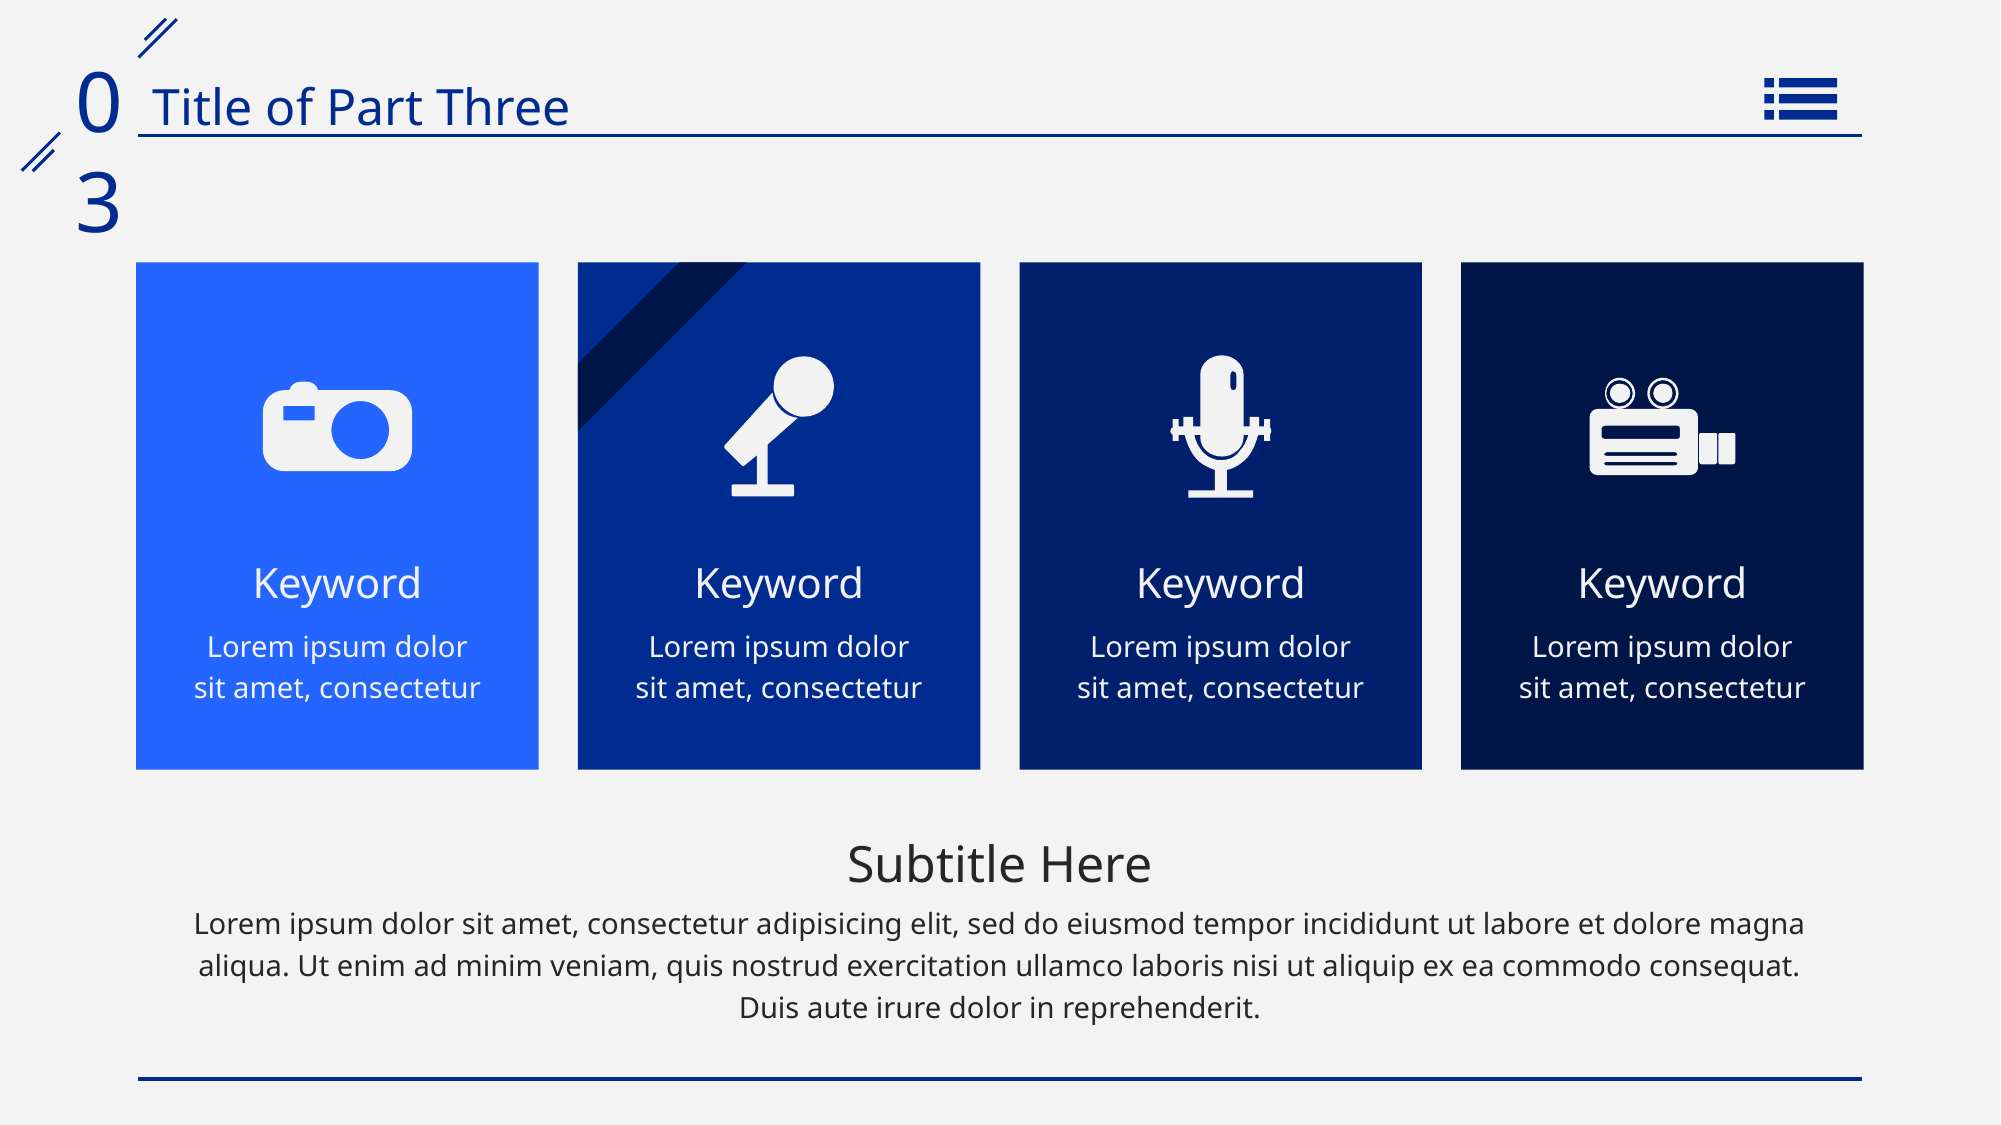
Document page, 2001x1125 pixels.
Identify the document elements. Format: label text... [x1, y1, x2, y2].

text_box [1460, 261, 1865, 771]
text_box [1589, 377, 1736, 476]
text_box Keyword [203, 539, 472, 613]
text_box Lorem ipsum dolor sit amet, consectetur [1058, 613, 1384, 713]
text_box [1018, 261, 1423, 771]
text_box Keyword [1528, 539, 1797, 613]
text_box [1170, 355, 1272, 498]
text_box Keyword [644, 539, 914, 613]
text_box [577, 261, 981, 771]
text_box [135, 261, 540, 771]
text_box Lorem ipsum dolor sit amet, consectetur [616, 613, 942, 713]
text_box Subtitle Here [647, 813, 1352, 900]
text_box Lorem ipsum dolor sit amet, consectetur adipisicing elit, sed do eiusmod tempor incididunt ut labore et dolore magna aliqua. Ut enim ad minim veniam, quis nostrud exercitation ullamco laboris nisi ut aliquip ex ea commodo consequat. Duis aute irure dolor in reprehenderit. [174, 890, 1826, 1032]
text_box Lorem ipsum dolor sit amet, consectetur [1499, 613, 1825, 713]
text_box Keyword [1086, 539, 1356, 613]
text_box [724, 356, 834, 497]
text_box Lorem ipsum dolor sit amet, consectetur [174, 613, 500, 713]
text_box [262, 381, 413, 472]
text_box [576, 261, 750, 434]
